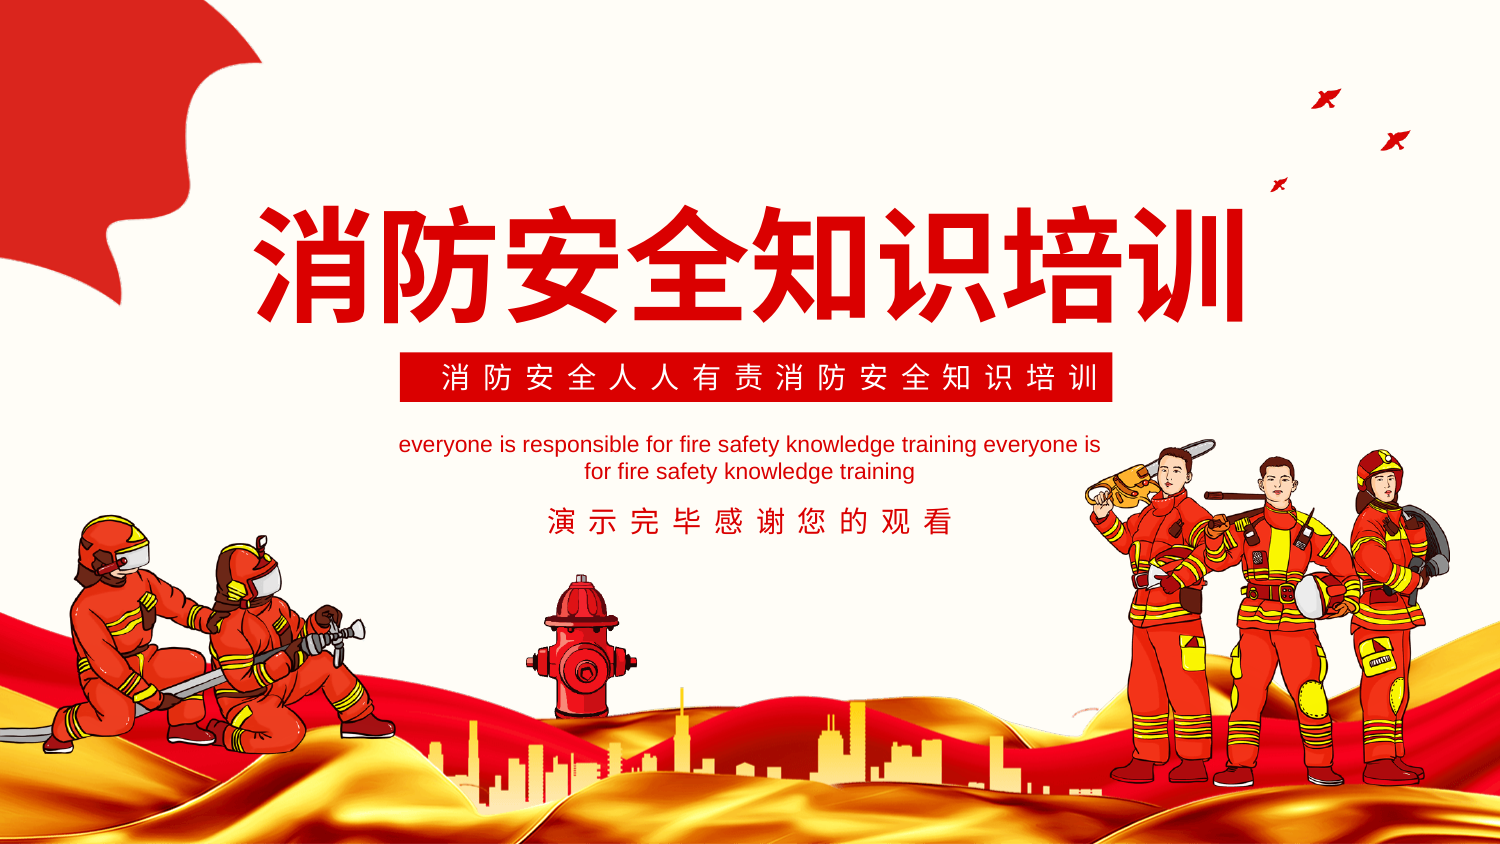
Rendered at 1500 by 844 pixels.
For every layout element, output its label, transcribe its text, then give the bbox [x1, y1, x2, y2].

text_box everyone is responsible for fire safety knowledge training everyone is for fire safety knowledge training [374, 421, 1062, 492]
picture [0, 409, 1500, 844]
picture [1249, 69, 1413, 197]
text_box 消防安全人人有责消防安全知识培训 [399, 352, 1113, 402]
text_box 演示完毕感谢您的观看 [524, 496, 975, 546]
text_box 消防安全知识培训 [212, 180, 1289, 345]
picture [0, 0, 271, 322]
